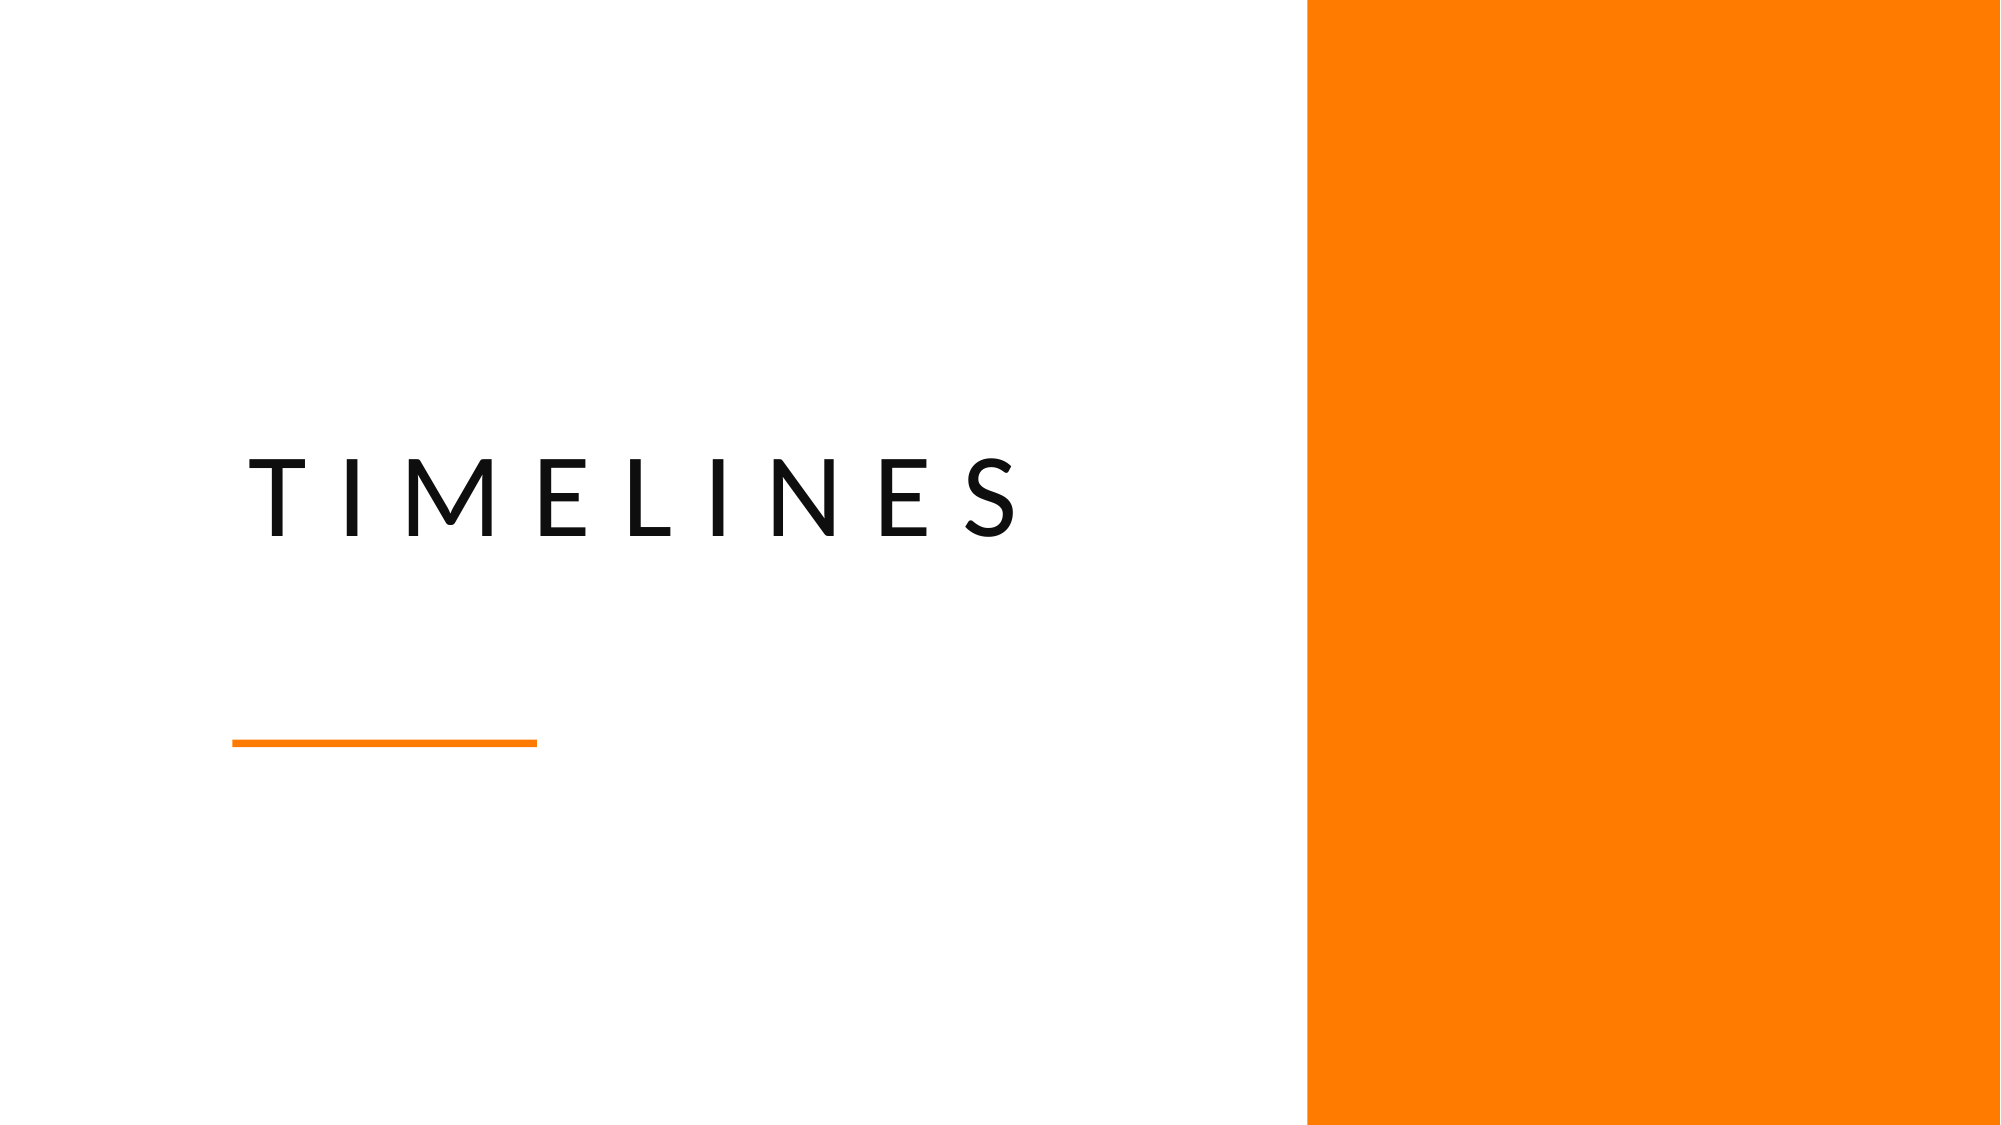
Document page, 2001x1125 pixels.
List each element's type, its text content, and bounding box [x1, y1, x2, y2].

text_box [1306, 0, 2000, 1125]
text_box [231, 739, 538, 748]
text_box TIMELINES [233, 409, 1034, 569]
